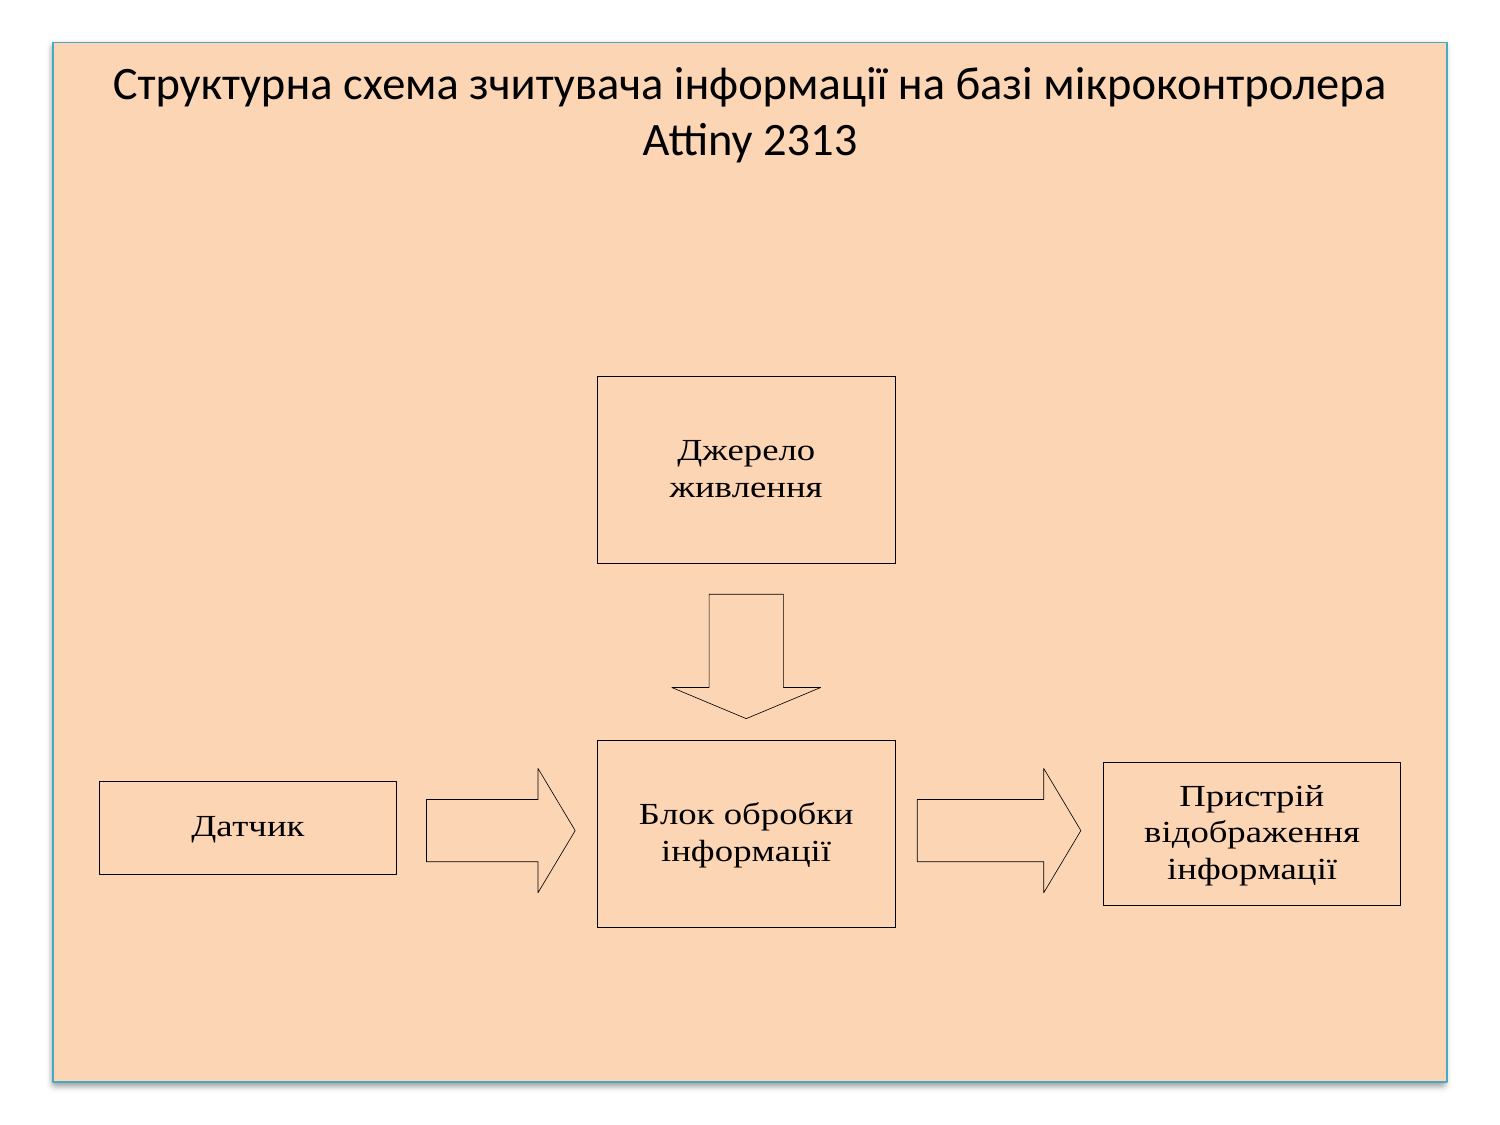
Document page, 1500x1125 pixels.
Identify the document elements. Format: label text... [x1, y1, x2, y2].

text_box [52, 42, 1448, 1083]
title Структурна схема зчитувача інформації на базі мікроконтролера Attiny 2313 [75, 45, 1425, 173]
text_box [95, 373, 1405, 931]
